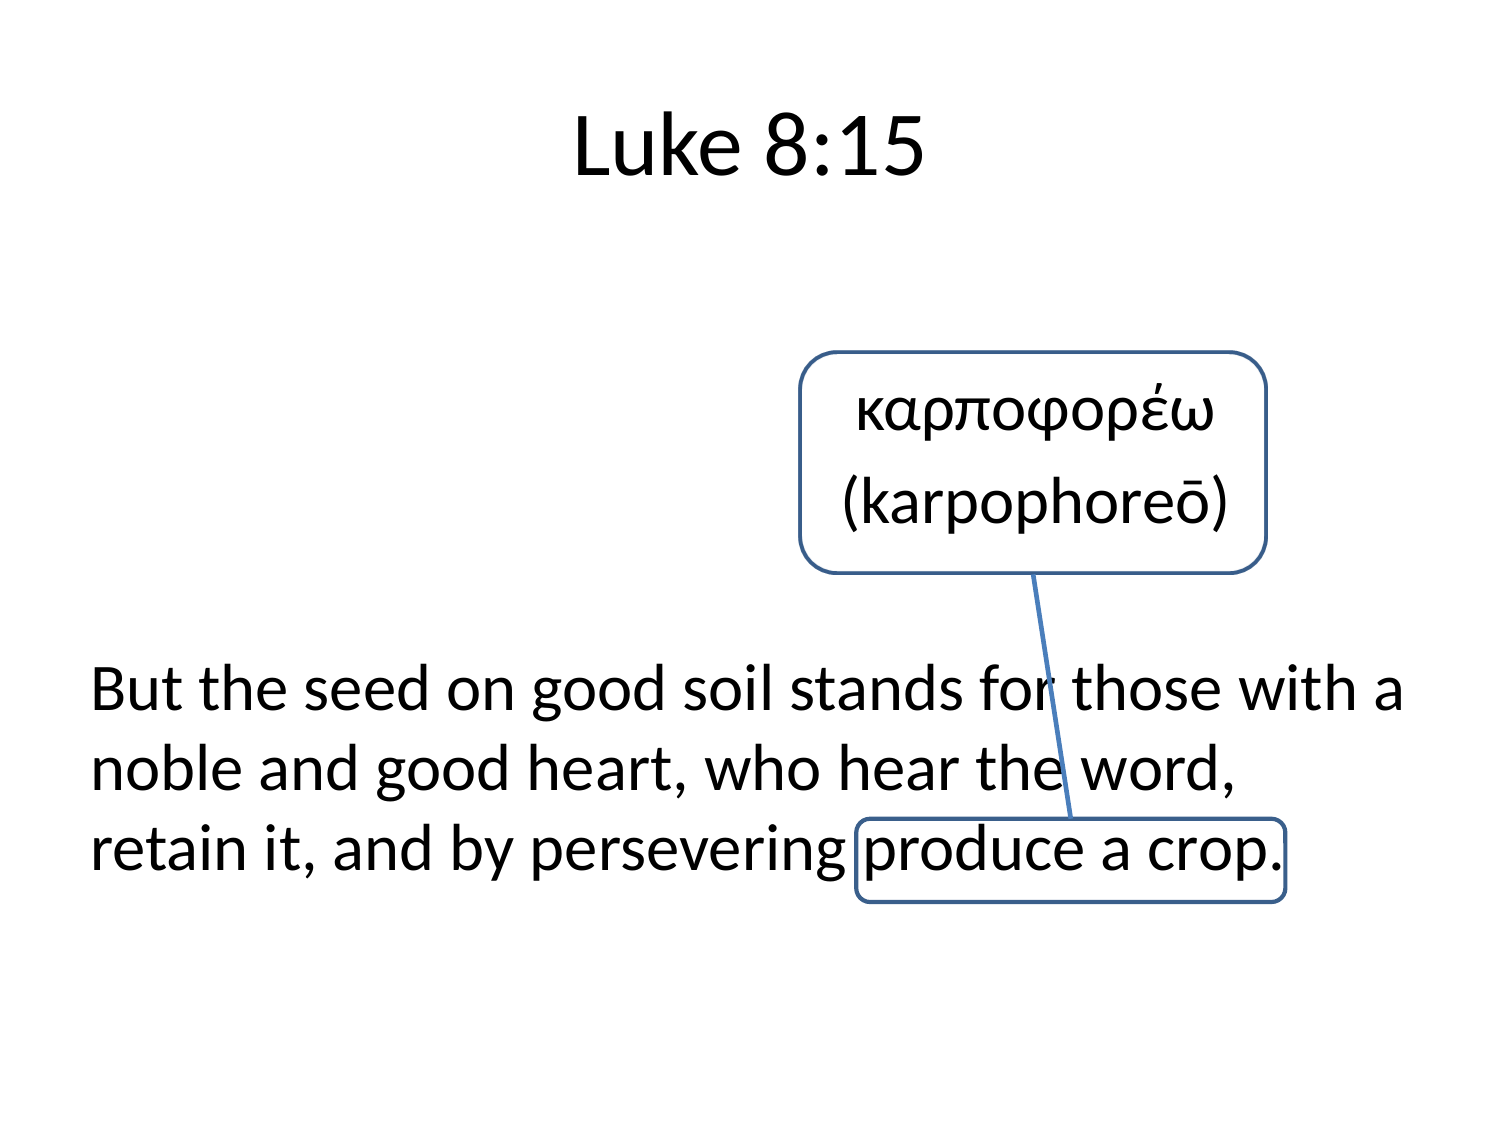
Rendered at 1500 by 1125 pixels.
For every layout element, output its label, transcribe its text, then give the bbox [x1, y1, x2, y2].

list καρποφορέω (karpophoreō) But the seed on good soil stands for those with a noble and good heart, who hear the word, retain it, and by persevering produce a crop. [75, 262, 1425, 1005]
picture [798, 350, 1268, 575]
text_box [854, 816, 1288, 905]
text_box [1032, 574, 1072, 819]
title Luke 8:15 [75, 45, 1425, 233]
